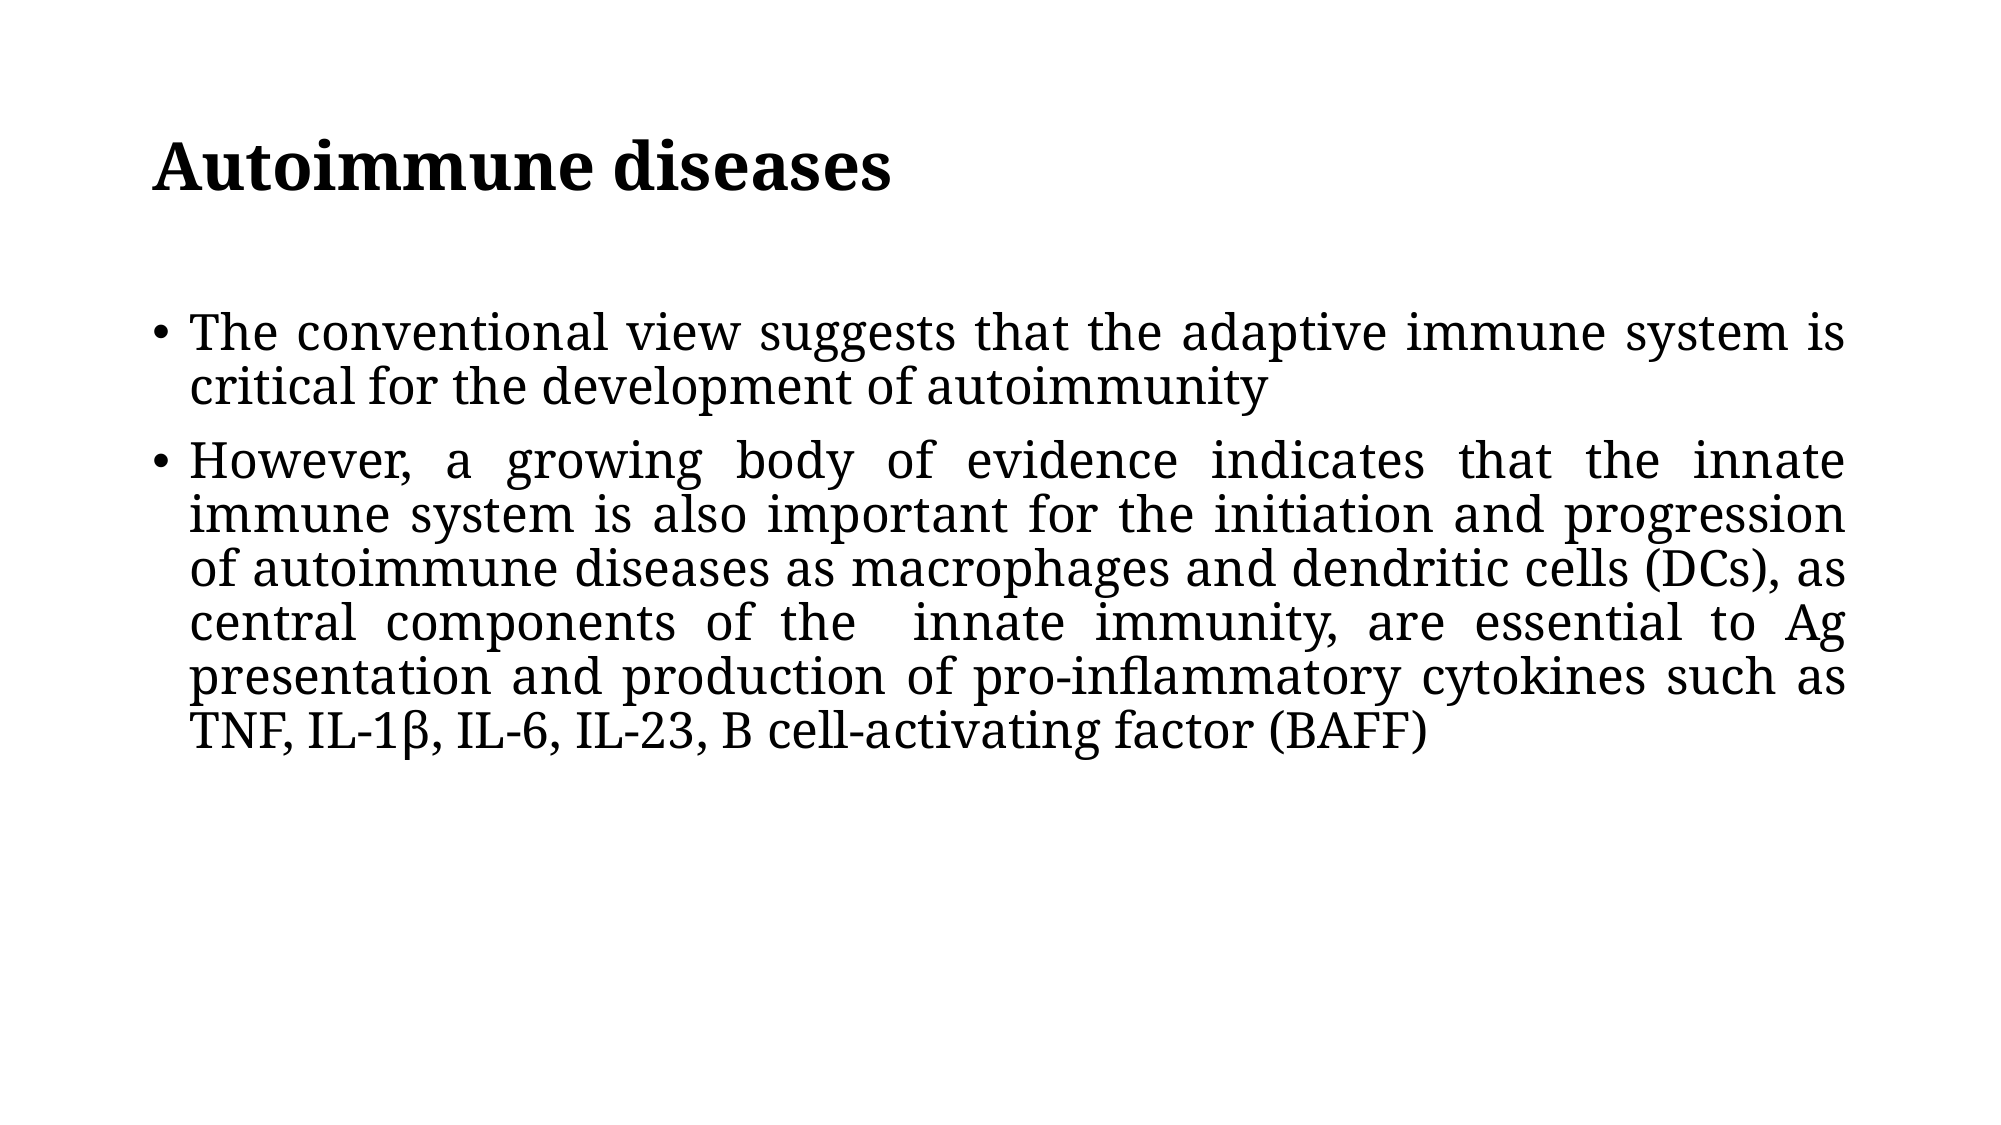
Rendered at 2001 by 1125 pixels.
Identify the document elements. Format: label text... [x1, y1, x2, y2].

list The conventional view suggests that the adaptive immune system is critical for the development of autoimmunity However, a growing body of evidence indicates that the innate immune system is also important for the initiation and progression of autoimmune diseases as macrophages and dendritic cells (DCs), as central components of the innate immunity, are essential to Ag presentation and production of pro-inflammatory cytokines such as TNF, IL-1β, IL-6, IL-23, B cell-activating factor (BAFF) [137, 299, 1863, 1014]
title Autoimmune diseases [137, 59, 1863, 278]
